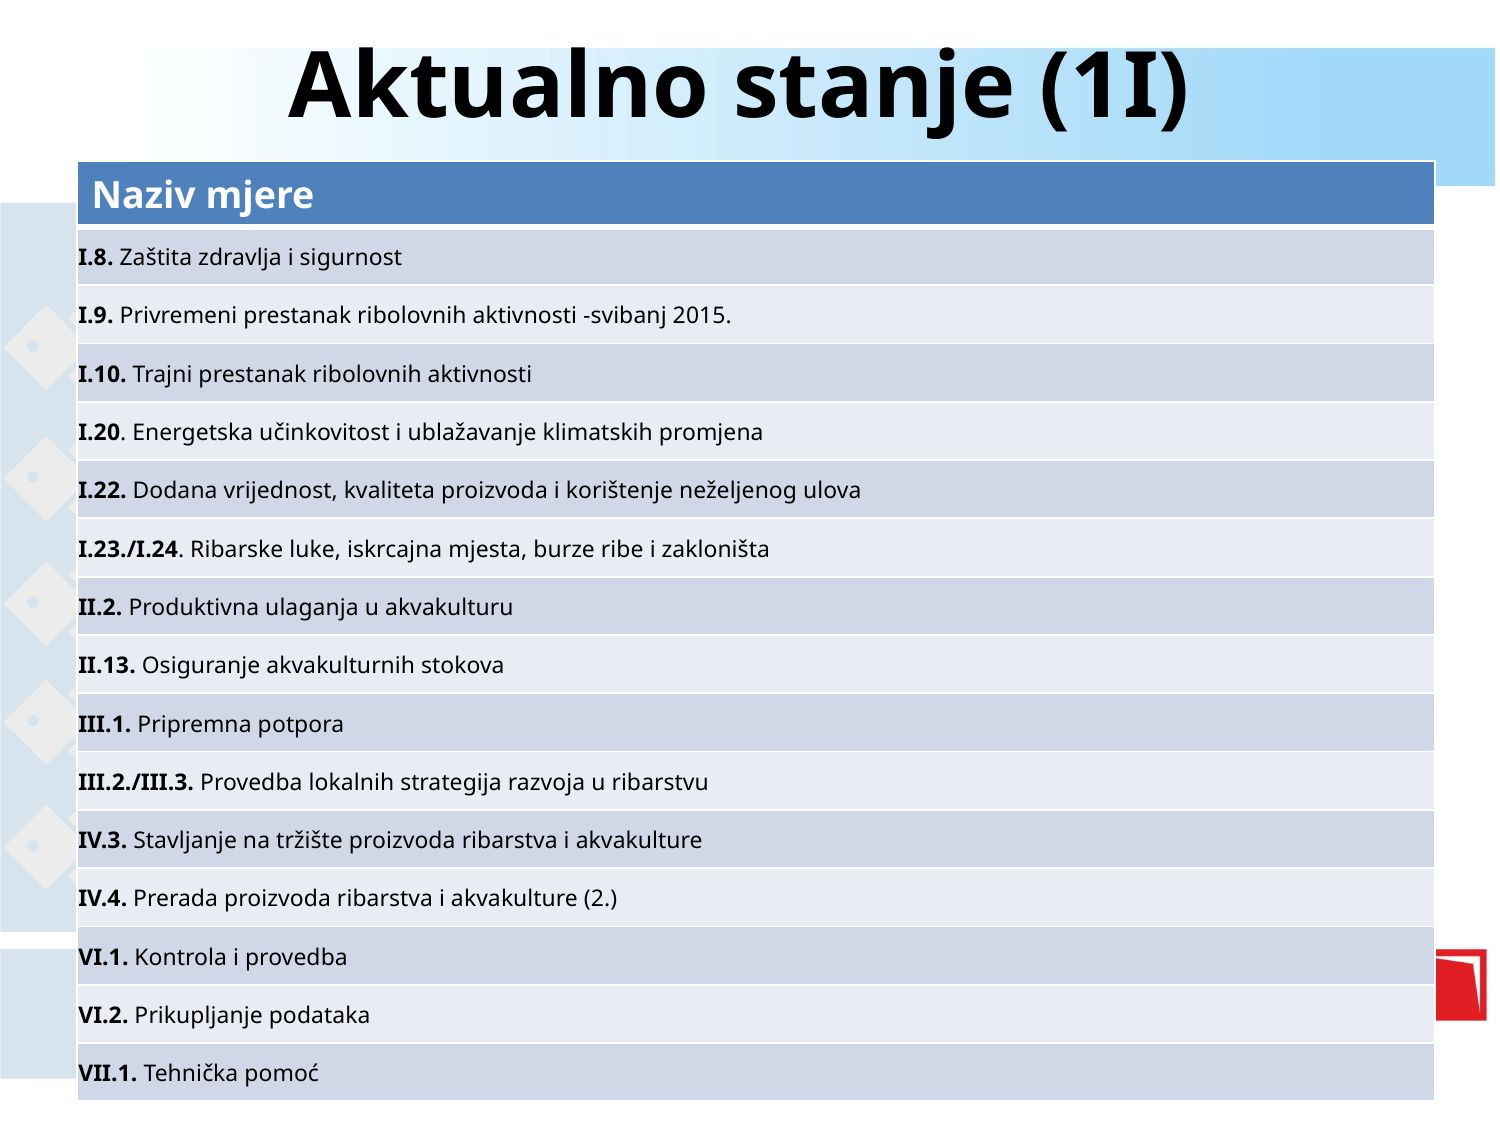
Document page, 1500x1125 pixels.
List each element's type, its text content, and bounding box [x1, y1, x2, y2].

table_cell VII.1. Tehnička pomoć [78, 1044, 1434, 1100]
table_cell VI.2. Prikupljanje podataka [78, 986, 1434, 1042]
table_cell II.2. Produktivna ulaganja u akvakulturu [78, 578, 1434, 634]
table_cell I.22. Dodana vrijednost, kvaliteta proizvoda i korištenje neželjenog ulova [78, 461, 1434, 517]
table_cell I.8. Zaštita zdravlja i sigurnost [78, 230, 1434, 284]
title Aktualno stanje (1I) [64, 0, 1415, 161]
table_cell VI.1. Kontrola i provedba [78, 927, 1434, 984]
table_header Naziv mjere [78, 162, 1434, 224]
table_cell I.23./I.24. Ribarske luke, iskrcajna mjesta, burze ribe i zakloništa [78, 519, 1434, 576]
table_cell II.13. Osiguranje akvakulturnih stokova [78, 636, 1434, 692]
picture [0, 0, 1500, 1125]
table_cell IV.3. Stavljanje na tržište proizvoda ribarstva i akvakulture [78, 811, 1434, 867]
table_cell IV.4. Prerada proizvoda ribarstva i akvakulture (2.) [78, 869, 1434, 926]
table_cell I.20. Energetska učinkovitost i ublažavanje klimatskih promjena [78, 403, 1434, 459]
table_cell I.9. Privremeni prestanak ribolovnih aktivnosti -svibanj 2015. [78, 286, 1434, 343]
table_cell III.1. Pripremna potpora [78, 694, 1434, 751]
table_cell III.2./III.3. Provedba lokalnih strategija razvoja u ribarstvu [78, 752, 1434, 809]
table_cell I.10. Trajni prestanak ribolovnih aktivnosti [78, 344, 1434, 401]
